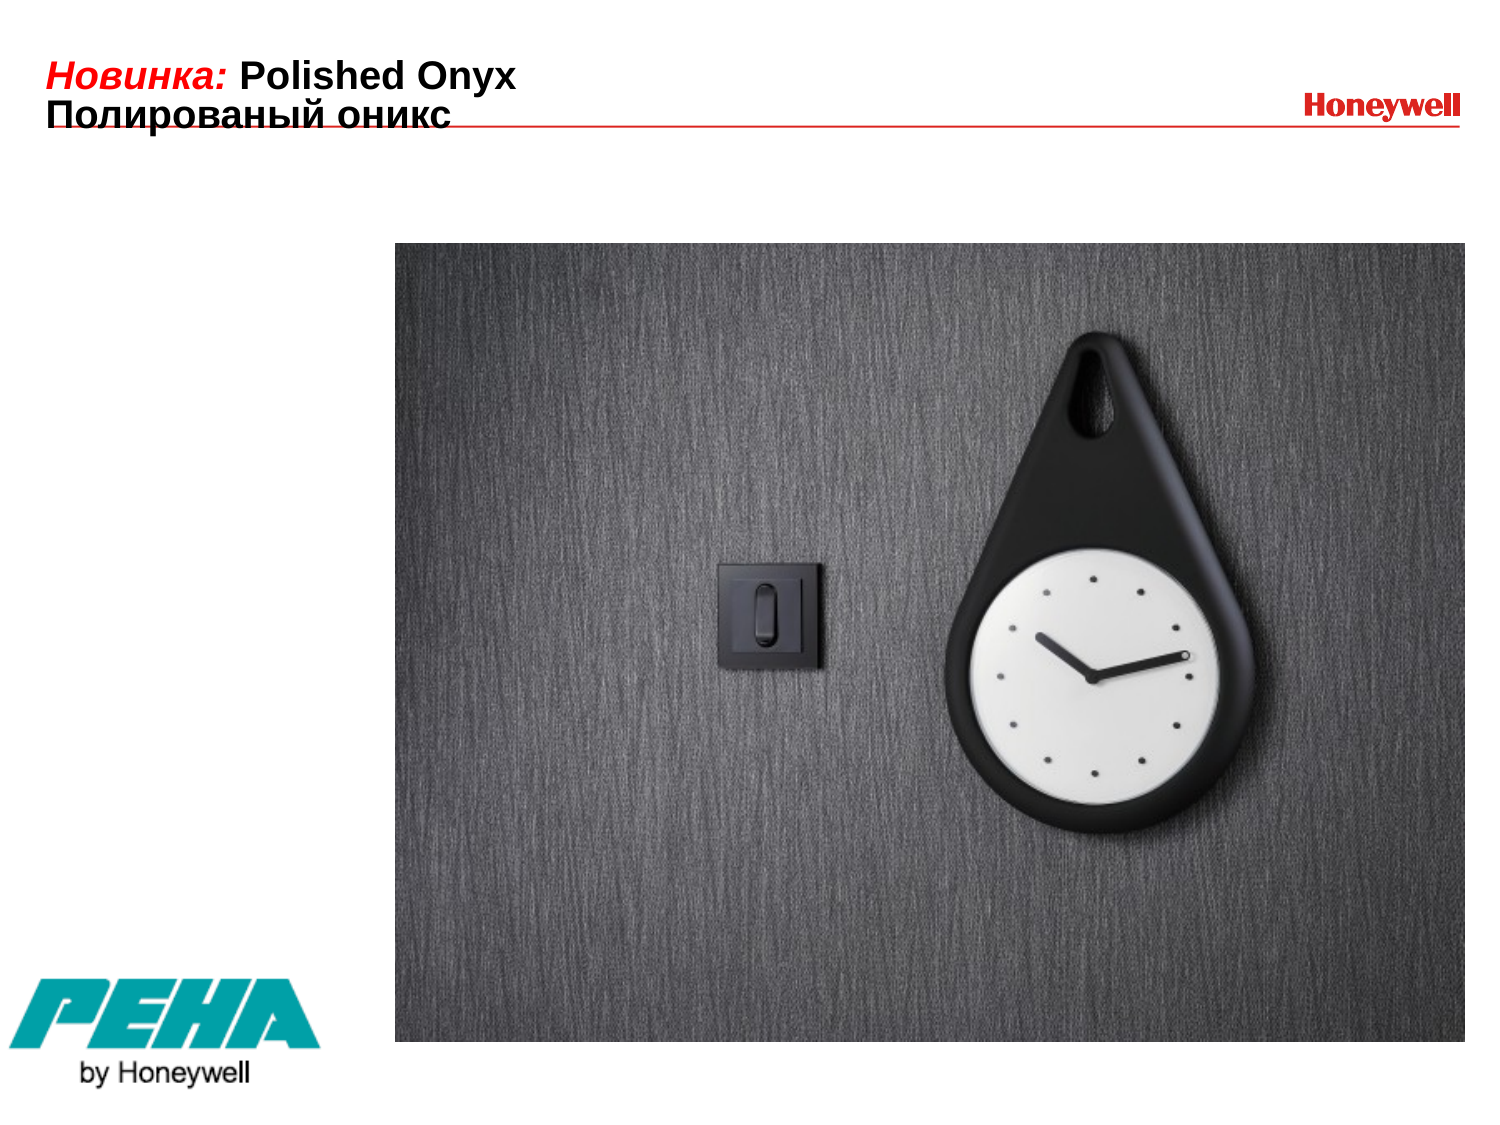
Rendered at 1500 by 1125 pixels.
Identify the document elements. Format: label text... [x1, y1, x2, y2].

title Новинка: Polished Onyx Полированый оникс [45, 58, 1359, 137]
picture [0, 954, 374, 1125]
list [395, 243, 1465, 1042]
